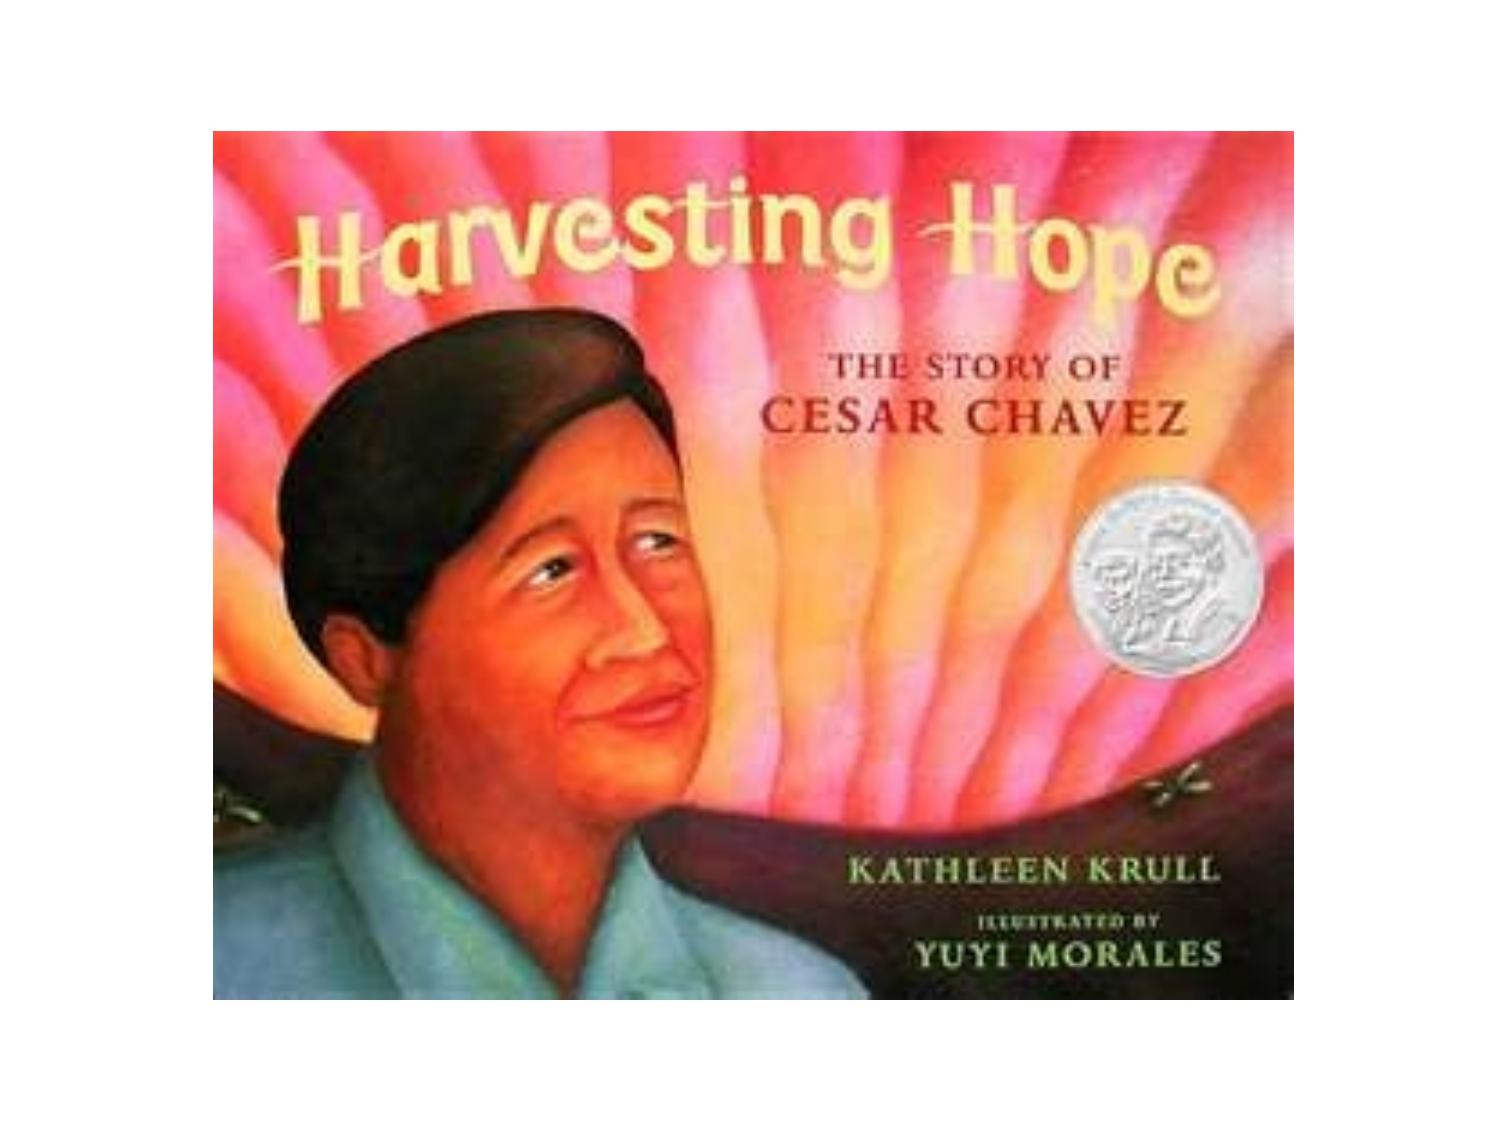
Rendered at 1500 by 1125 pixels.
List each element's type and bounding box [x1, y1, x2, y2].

picture [212, 131, 1294, 1000]
